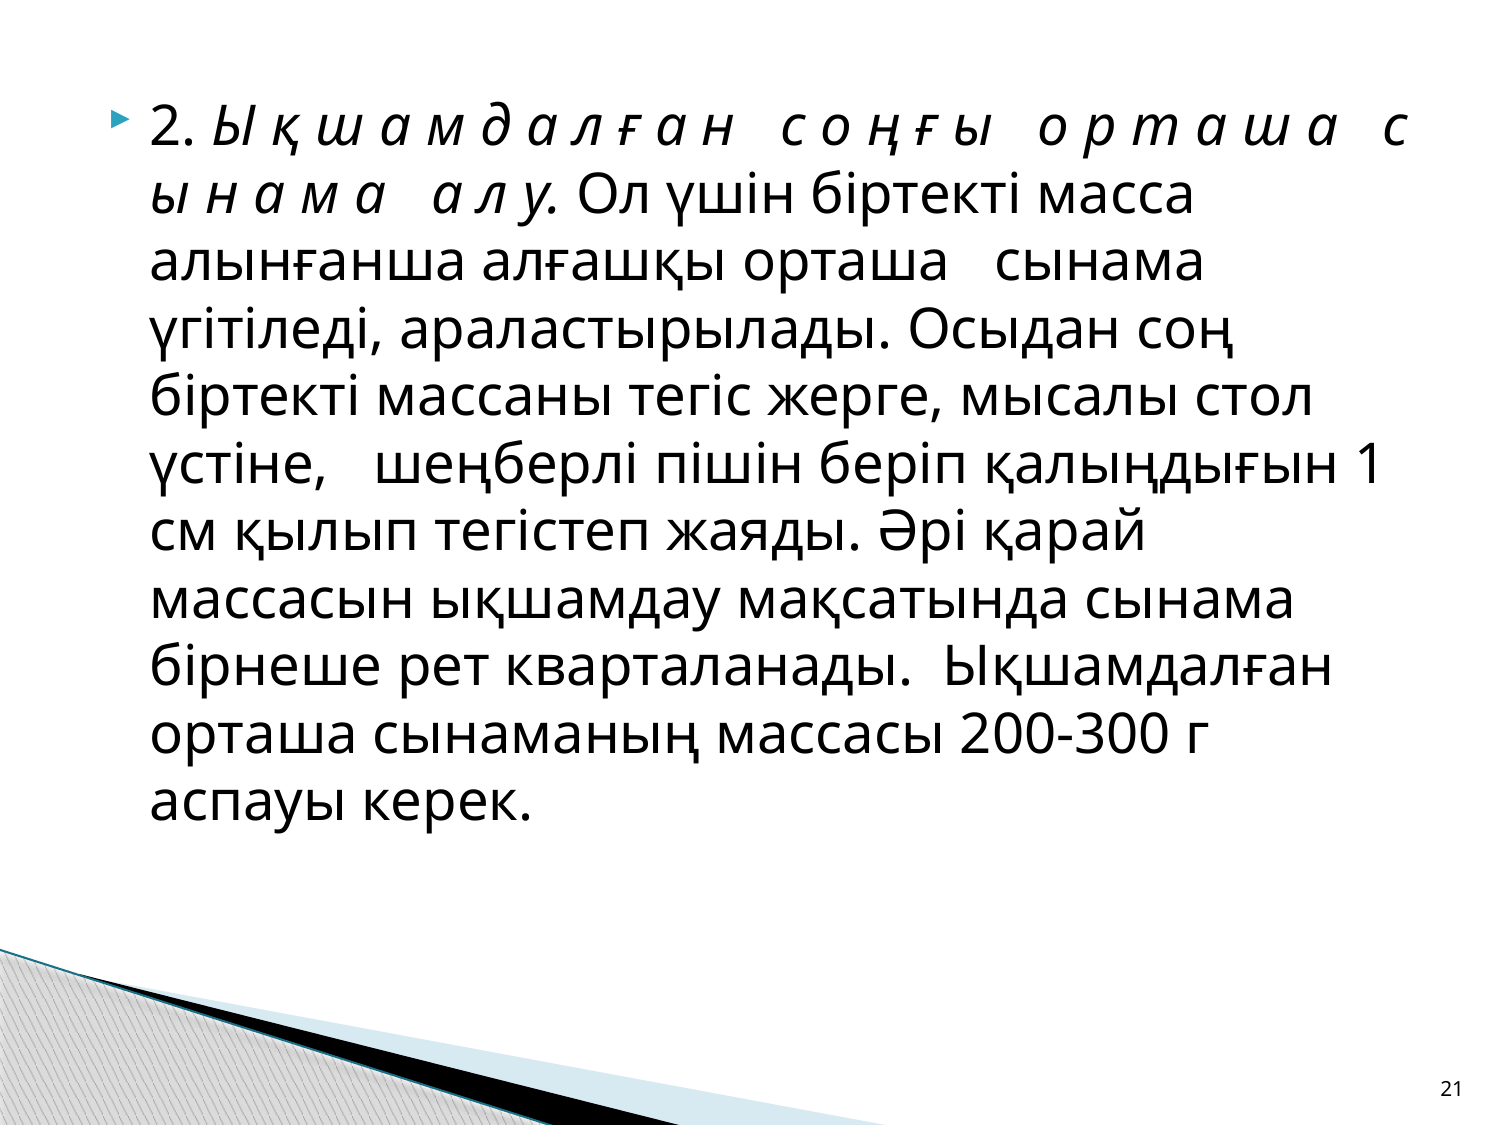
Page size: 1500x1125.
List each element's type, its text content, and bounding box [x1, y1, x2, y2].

list 2. Ы қ ш а м д а л ғ а н с о ң ғ ы о р т а ш а с ы н а м а а л у. Ол үшін біртекті масса алынғанша алғашқы орташа сынама үгітіледі, араластырылады. Осыдан соң біртекті массаны тегіс жерге, мысалы стол үстіне, шеңберлі пішін беріп қалыңдығын 1 см қылып тегістеп жаяды. Әрі қарай массасын ықшамдау мақсатында сынама бірнеше рет кварталанады. Ықшамдалған орташа сынаманың массасы 200-300 г аспауы керек. [74, 81, 1426, 986]
slide_number 21 [1418, 1051, 1479, 1112]
